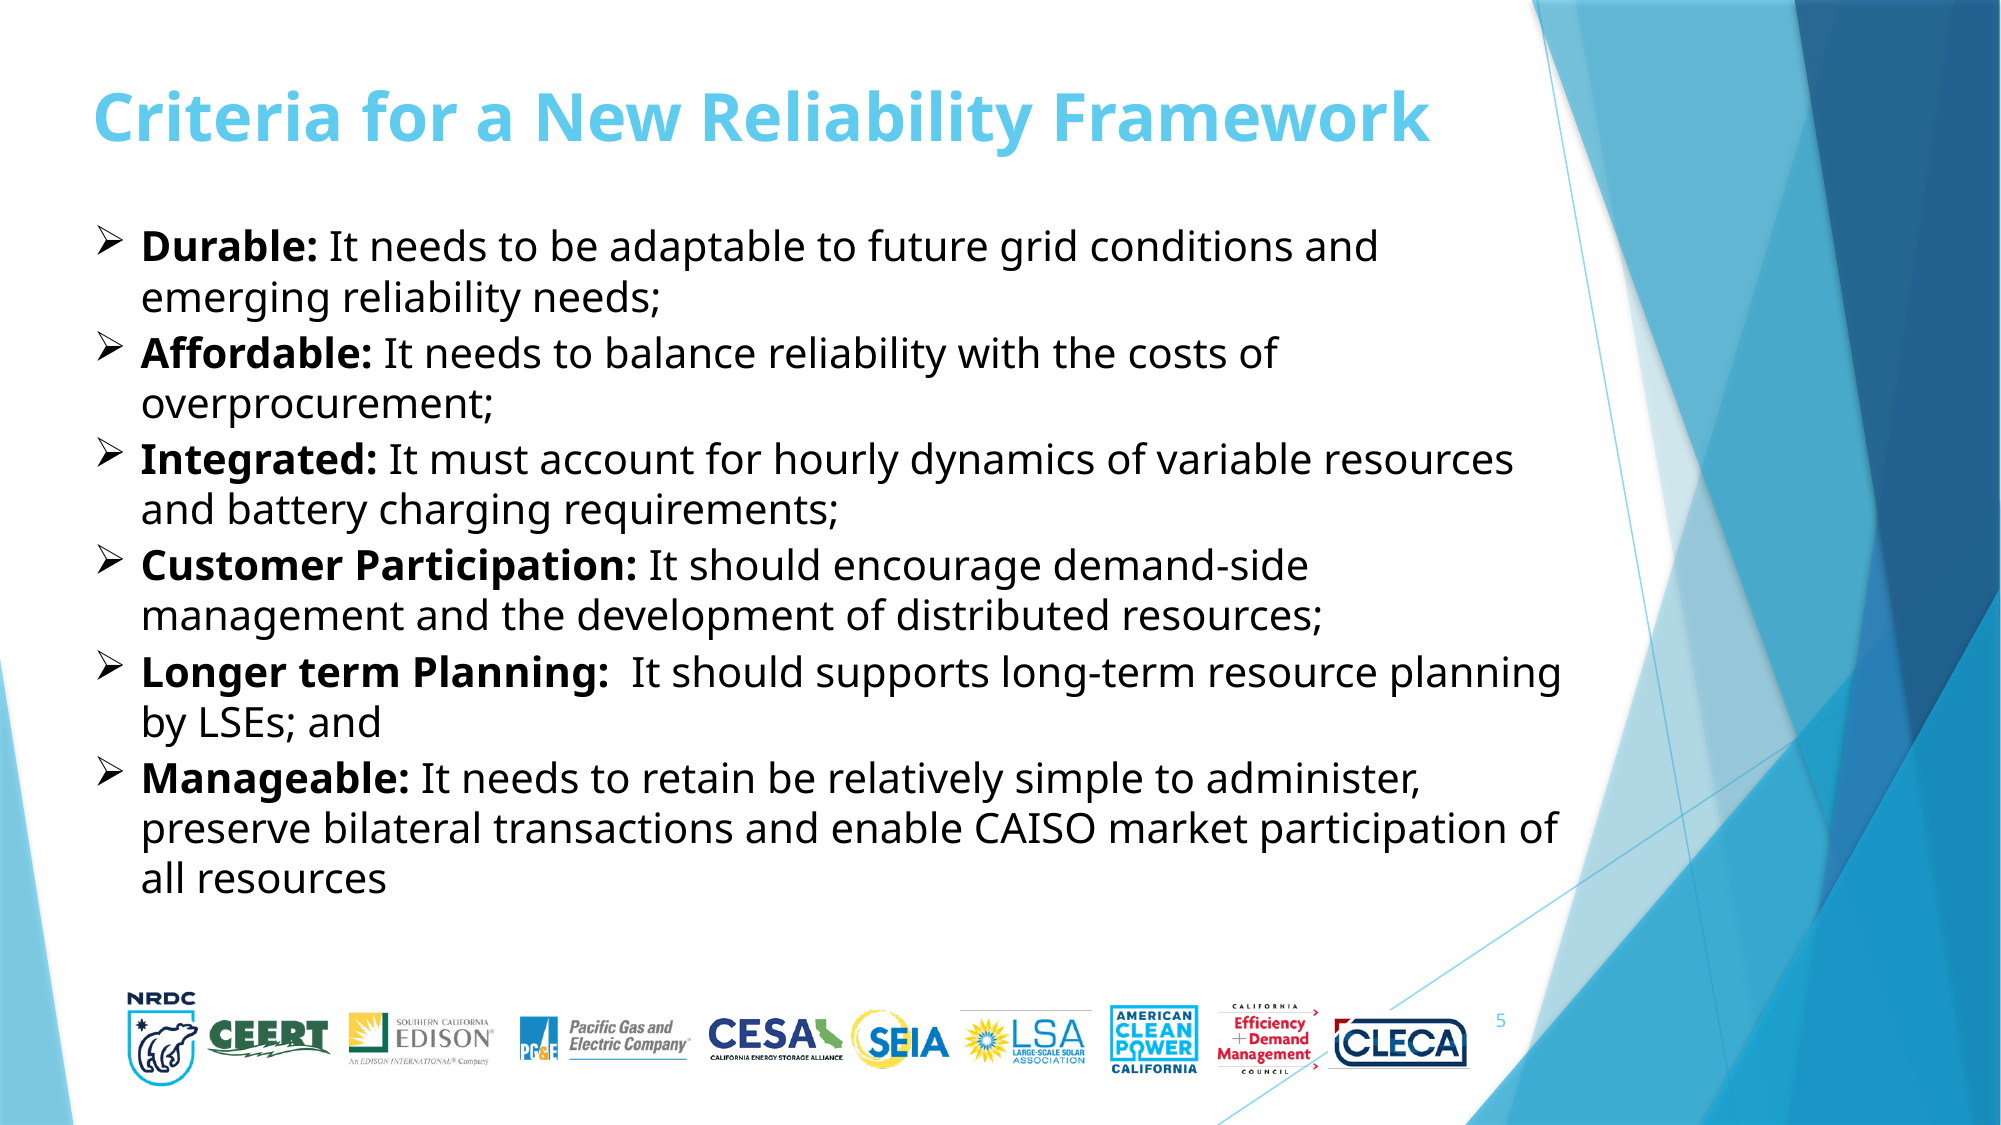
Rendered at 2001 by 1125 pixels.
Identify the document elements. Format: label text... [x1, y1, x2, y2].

slide_number 5 [1476, 991, 1522, 1051]
picture [126, 986, 1471, 1091]
text_box Durable: It needs to be adaptable to future grid conditions and emerging reliability needs; Affordable: It needs to balance reliability with the costs of overprocurement; Integrated: It must account for hourly dynamics of variable resources and battery charging requirements; Customer Participation: It should encourage demand-side management and the development of distributed resources; Longer term Planning: It should supports long-term resource planning by LSEs; and Manageable: It needs to retain be relatively simple to administer, preserve bilateral transactions and enable CAISO market participation of all resources [79, 212, 1594, 910]
title Criteria for a New Reliability Framework [77, 66, 1652, 167]
